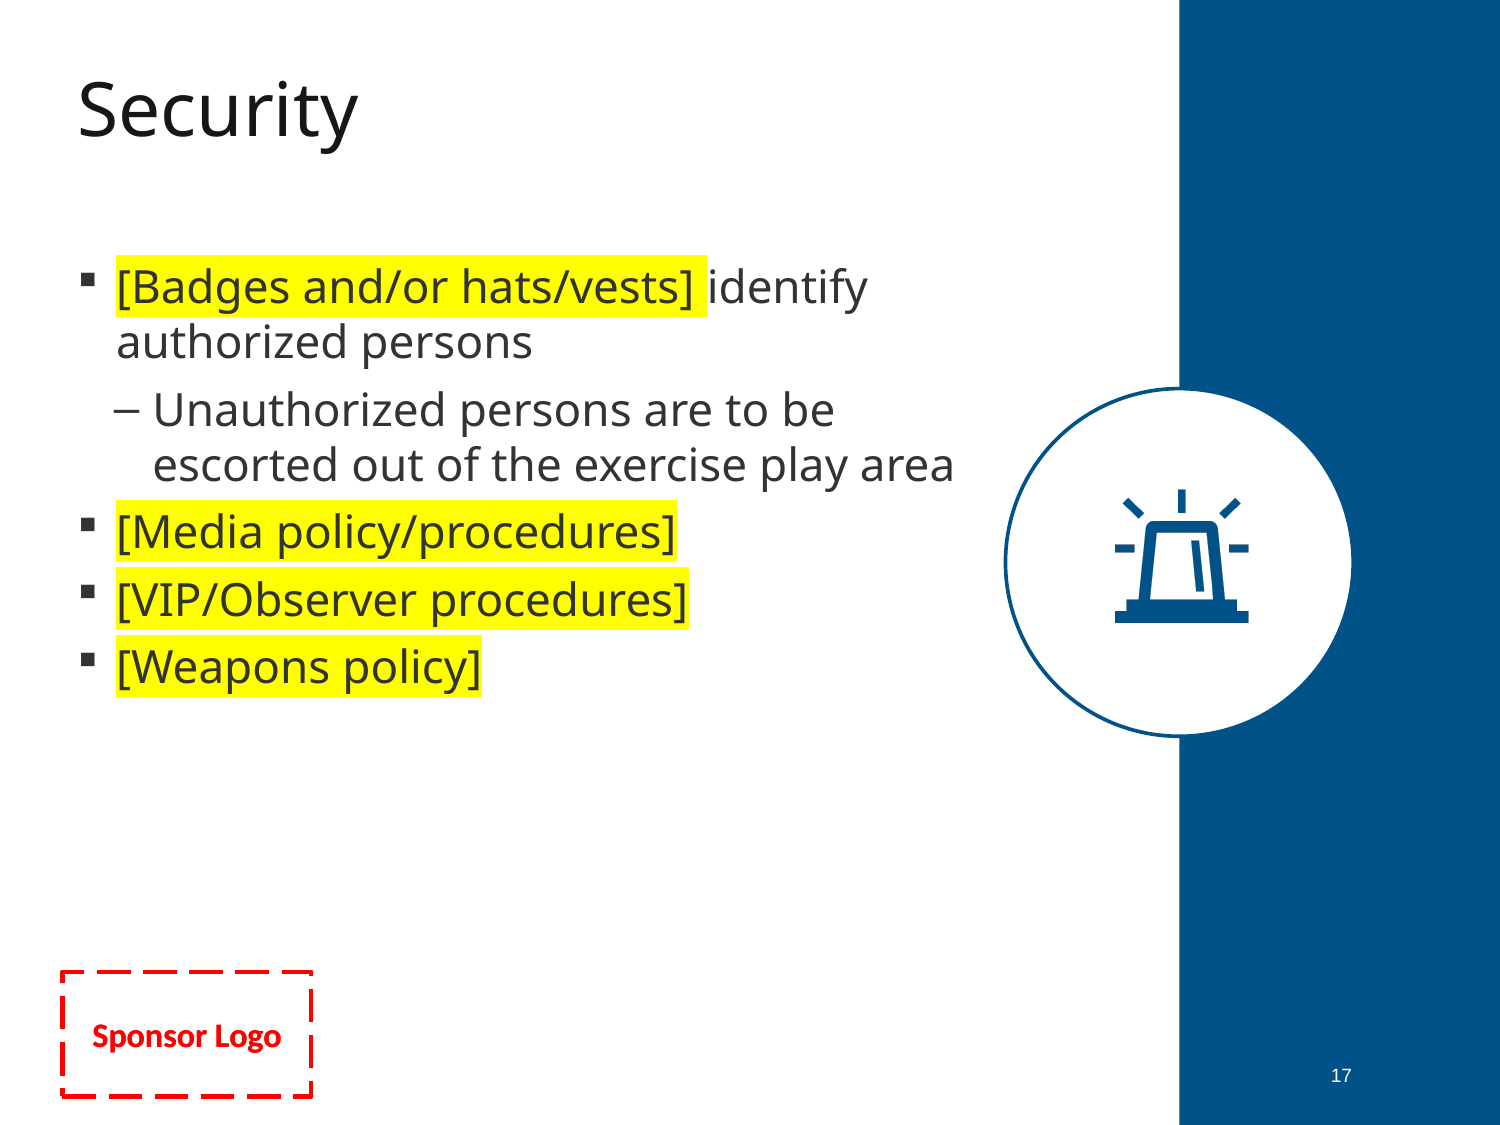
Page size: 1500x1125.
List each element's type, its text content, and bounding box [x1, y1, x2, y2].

text_box [1003, 386, 1356, 739]
list [Badges and/or hats/vests] identify authorized persons Unauthorized persons are to be escorted out of the exercise play area [Media policy/procedures] [VIP/Observer procedures] [Weapons policy] [62, 164, 1010, 787]
title Security [62, 24, 982, 164]
slide_number 17 [1242, 1052, 1368, 1098]
picture [1087, 462, 1276, 651]
text_box [1177, 0, 1500, 1125]
